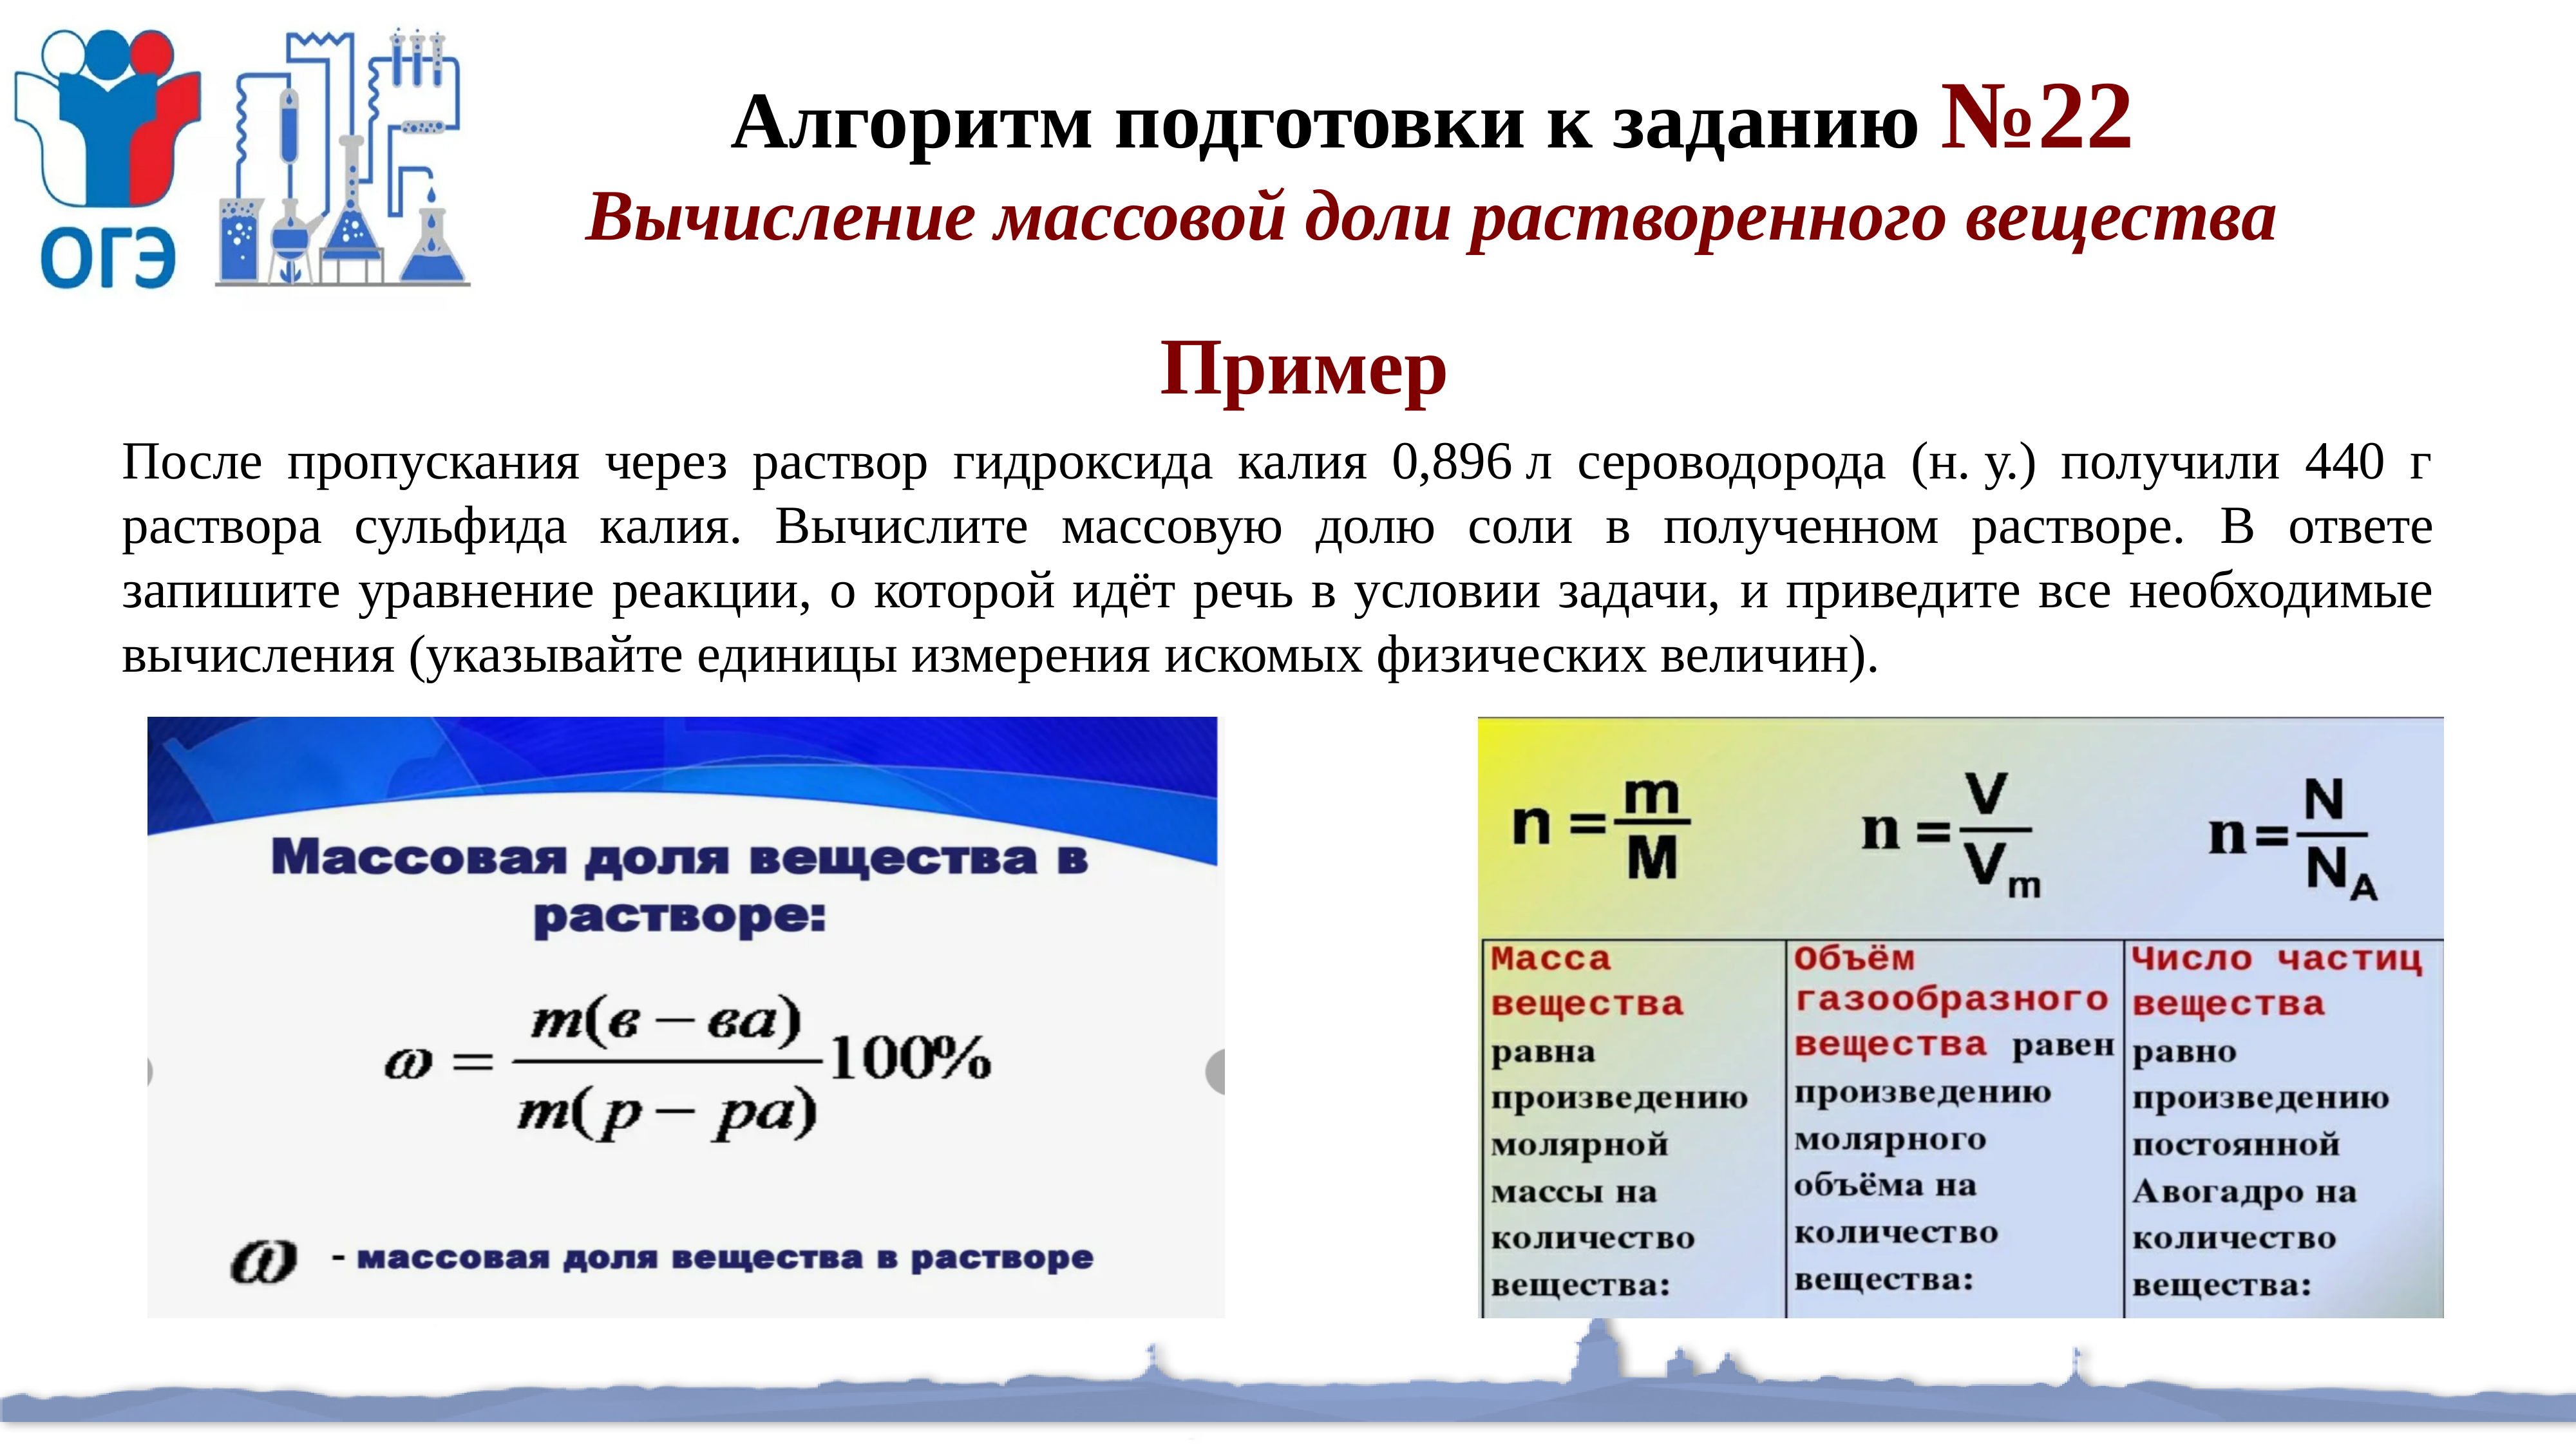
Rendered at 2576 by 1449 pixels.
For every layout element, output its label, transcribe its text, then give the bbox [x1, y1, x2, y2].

picture [0, 716, 2576, 1440]
text_box После пропускания через раствор гидроксида калия 0,896 л сероводорода (н. у.) получили 440 г раствора сульфида калия. Вычислите массовую долю соли в полученном растворе. В ответе запишите уравнение реакции, о которой идёт речь в условии задачи, и приведите все необходимые вычисления (указывайте единицы измерения искомых физических величин). [112, 420, 2444, 688]
picture [3, 0, 479, 311]
text_box Пример [867, 308, 1742, 415]
text_box Алгоритм подготовки к заданию №22 Вычисление массовой доли растворенного вещества [546, 46, 2319, 259]
